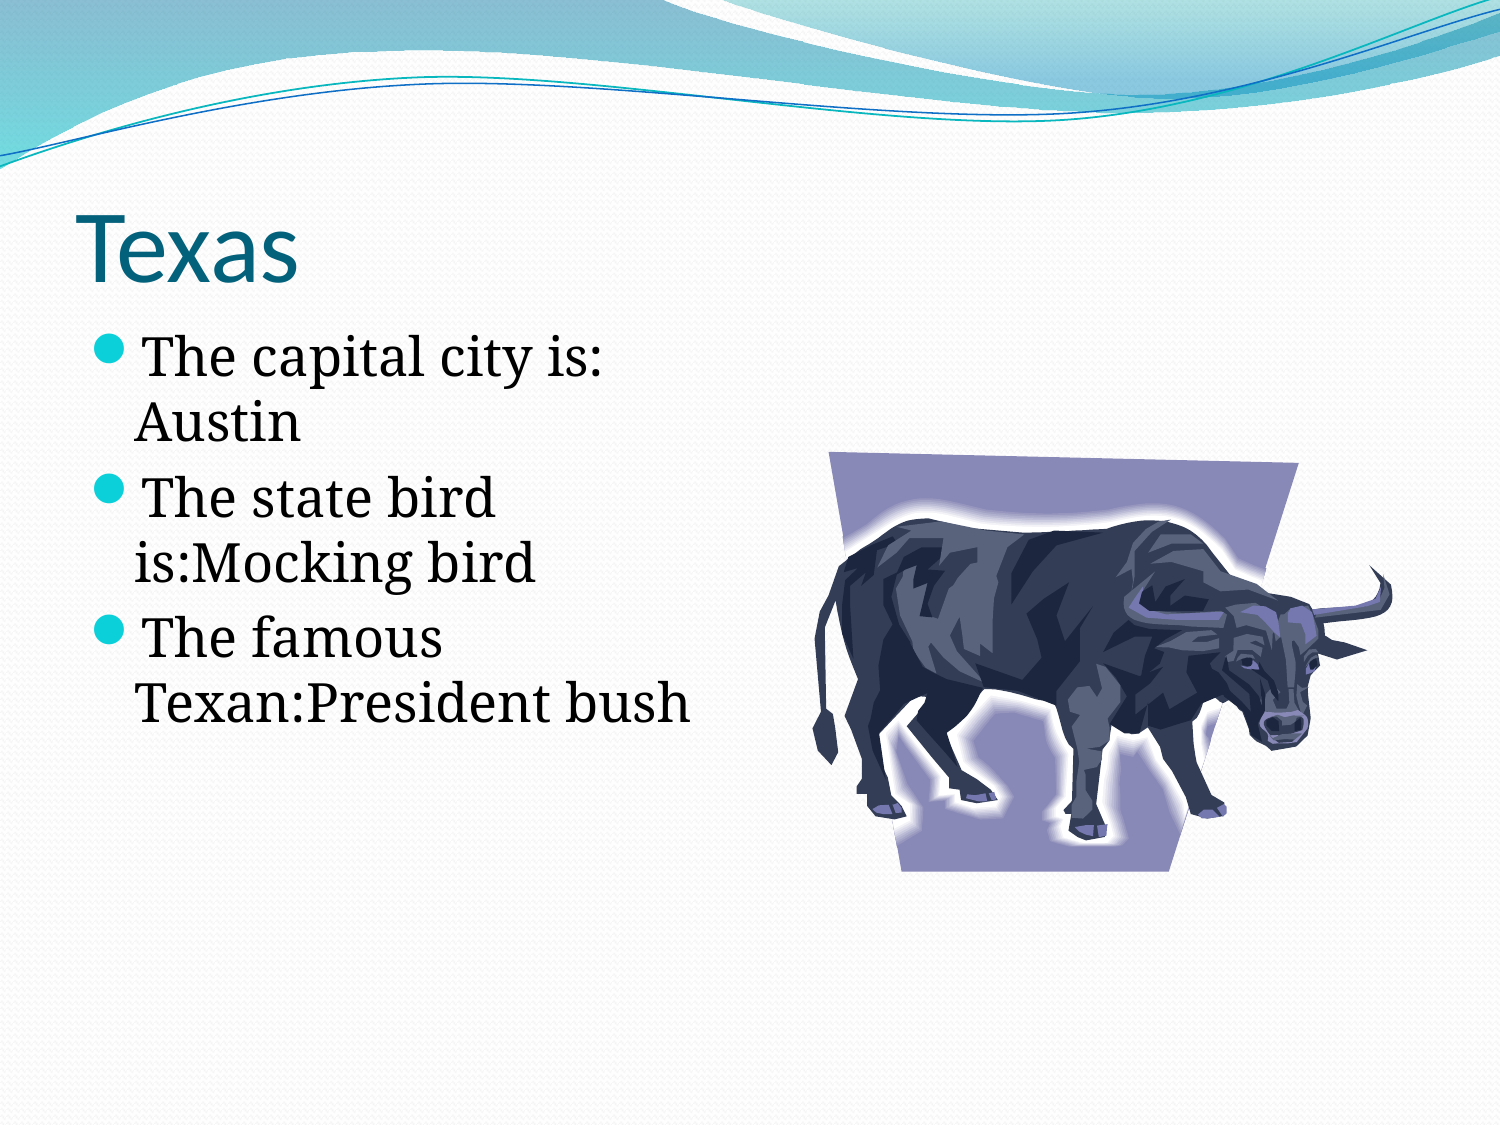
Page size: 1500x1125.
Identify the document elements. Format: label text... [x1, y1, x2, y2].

picture [812, 451, 1401, 872]
list The capital city is: Austin The state bird is:Mocking bird The famous Texan:President bush [75, 314, 738, 1043]
title Texas [75, 115, 1425, 303]
